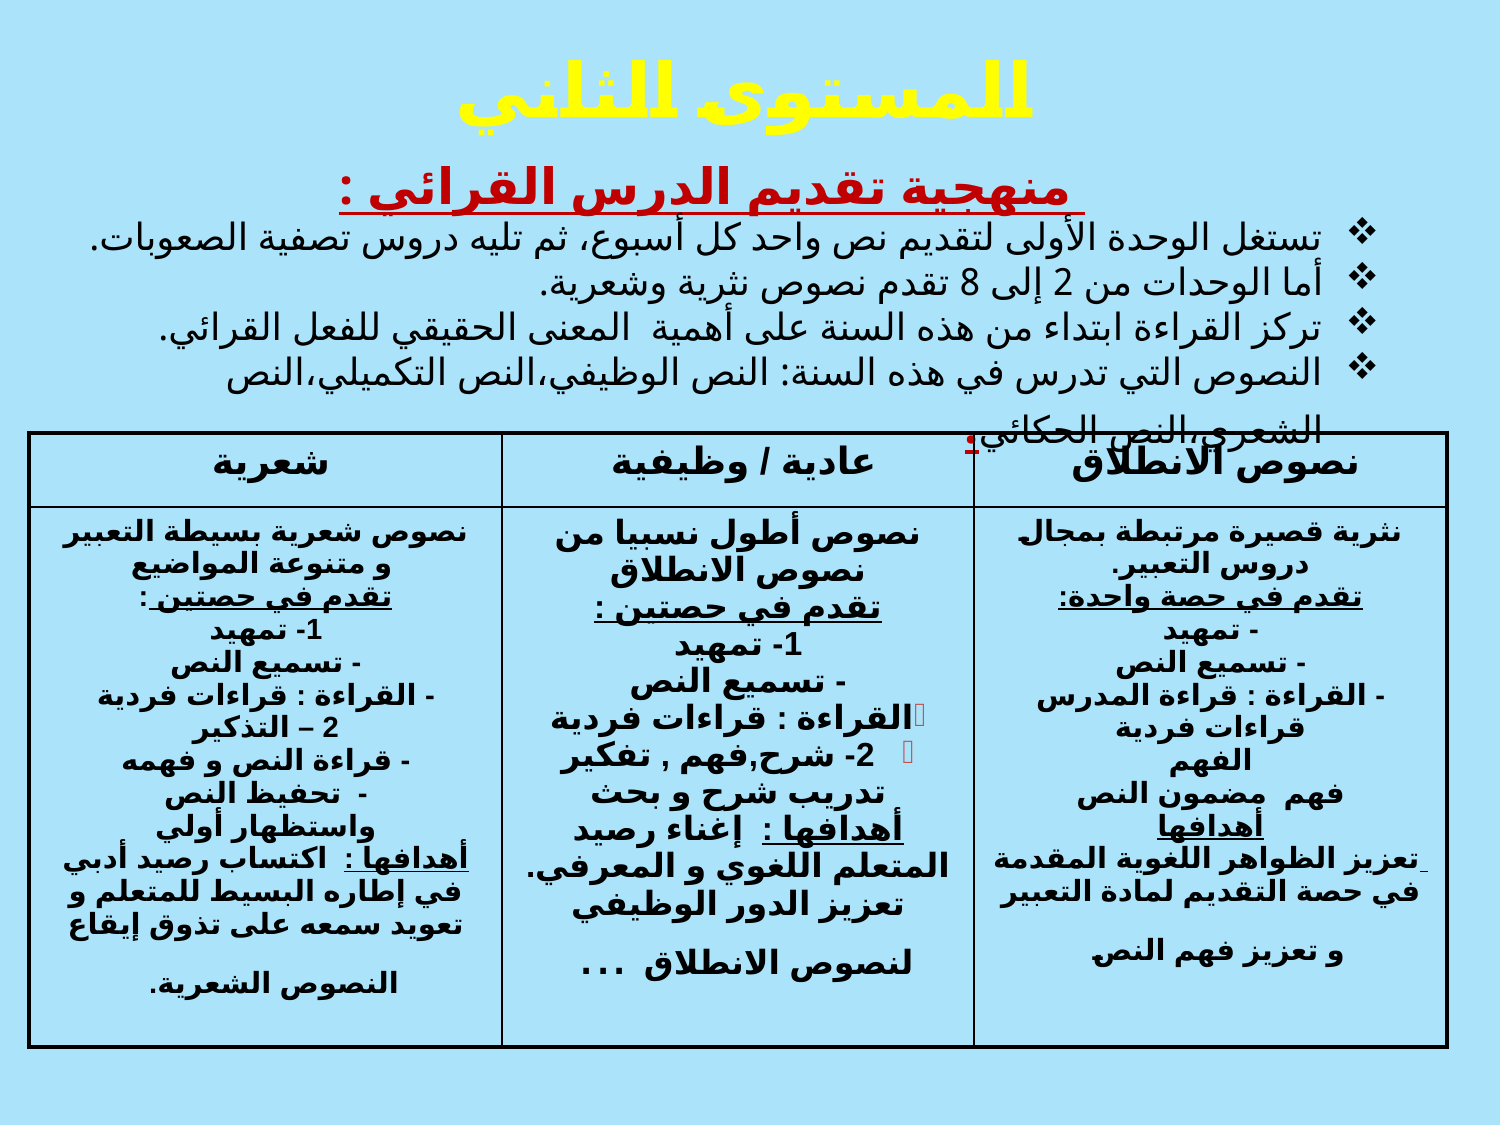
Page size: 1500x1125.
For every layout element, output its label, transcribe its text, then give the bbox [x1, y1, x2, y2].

text_box المستوى الثاني [93, 35, 1395, 141]
table_header نصوص الانطلاق [975, 435, 1445, 506]
table_header عادية / وظيفية [503, 435, 973, 506]
text_box منهجية تقديم الدرس القرائي : تستغل الوحدة الأولى لتقديم نص واحد كل أسبوع، ثم تليه دروس تصفية الصعوبات. أما الوحدات من 2 إلى 8 تقدم نصوص نثرية وشعرية. تركز القراءة ابتداء من هذه السنة على أهمية المعنى الحقيقي للفعل القرائي. النصوص التي تدرس في هذه السنة: النص الوظيفي،النص التكميلي،النص الشعري،النص الحكائي. [29, 164, 1395, 431]
table_cell نثرية قصيرة مرتبطة بمجال دروس التعبير. تقدم في حصة واحدة: - تمهيد - تسميع النص - القراءة : قراءة المدرس قراءات فردية الفهم فهم مضمون النص أهدافها تعزيز الظواهر اللغوية المقدمة في حصة التقديم لمادة التعبير و تعزيز فهم النص [975, 508, 1445, 1045]
table_cell نصوص أطول نسبيا من نصوص الانطلاق تقدم في حصتين : 1- تمهيد - تسميع النص القراءة : قراءات فردية 2- شرح,فهم , تفكير تدريب شرح و بحث أهدافها : إغناء رصيد المتعلم اللغوي و المعرفي. تعزيز الدور الوظيفي لنصوص الانطلاق ... [503, 508, 973, 1045]
table_cell نصوص شعرية بسيطة التعبير و متنوعة المواضيع تقدم في حصتين : 1- تمهيد - تسميع النص - القراءة : قراءات فردية 2 – التذكير - قراءة النص و فهمه - تحفيظ النص واستظهار أولي أهدافها : اكتساب رصيد أدبي في إطاره البسيط للمتعلم و تعويد سمعه على تذوق إيقاع النصوص الشعرية. [31, 508, 501, 1045]
table_header شعرية [31, 435, 501, 506]
